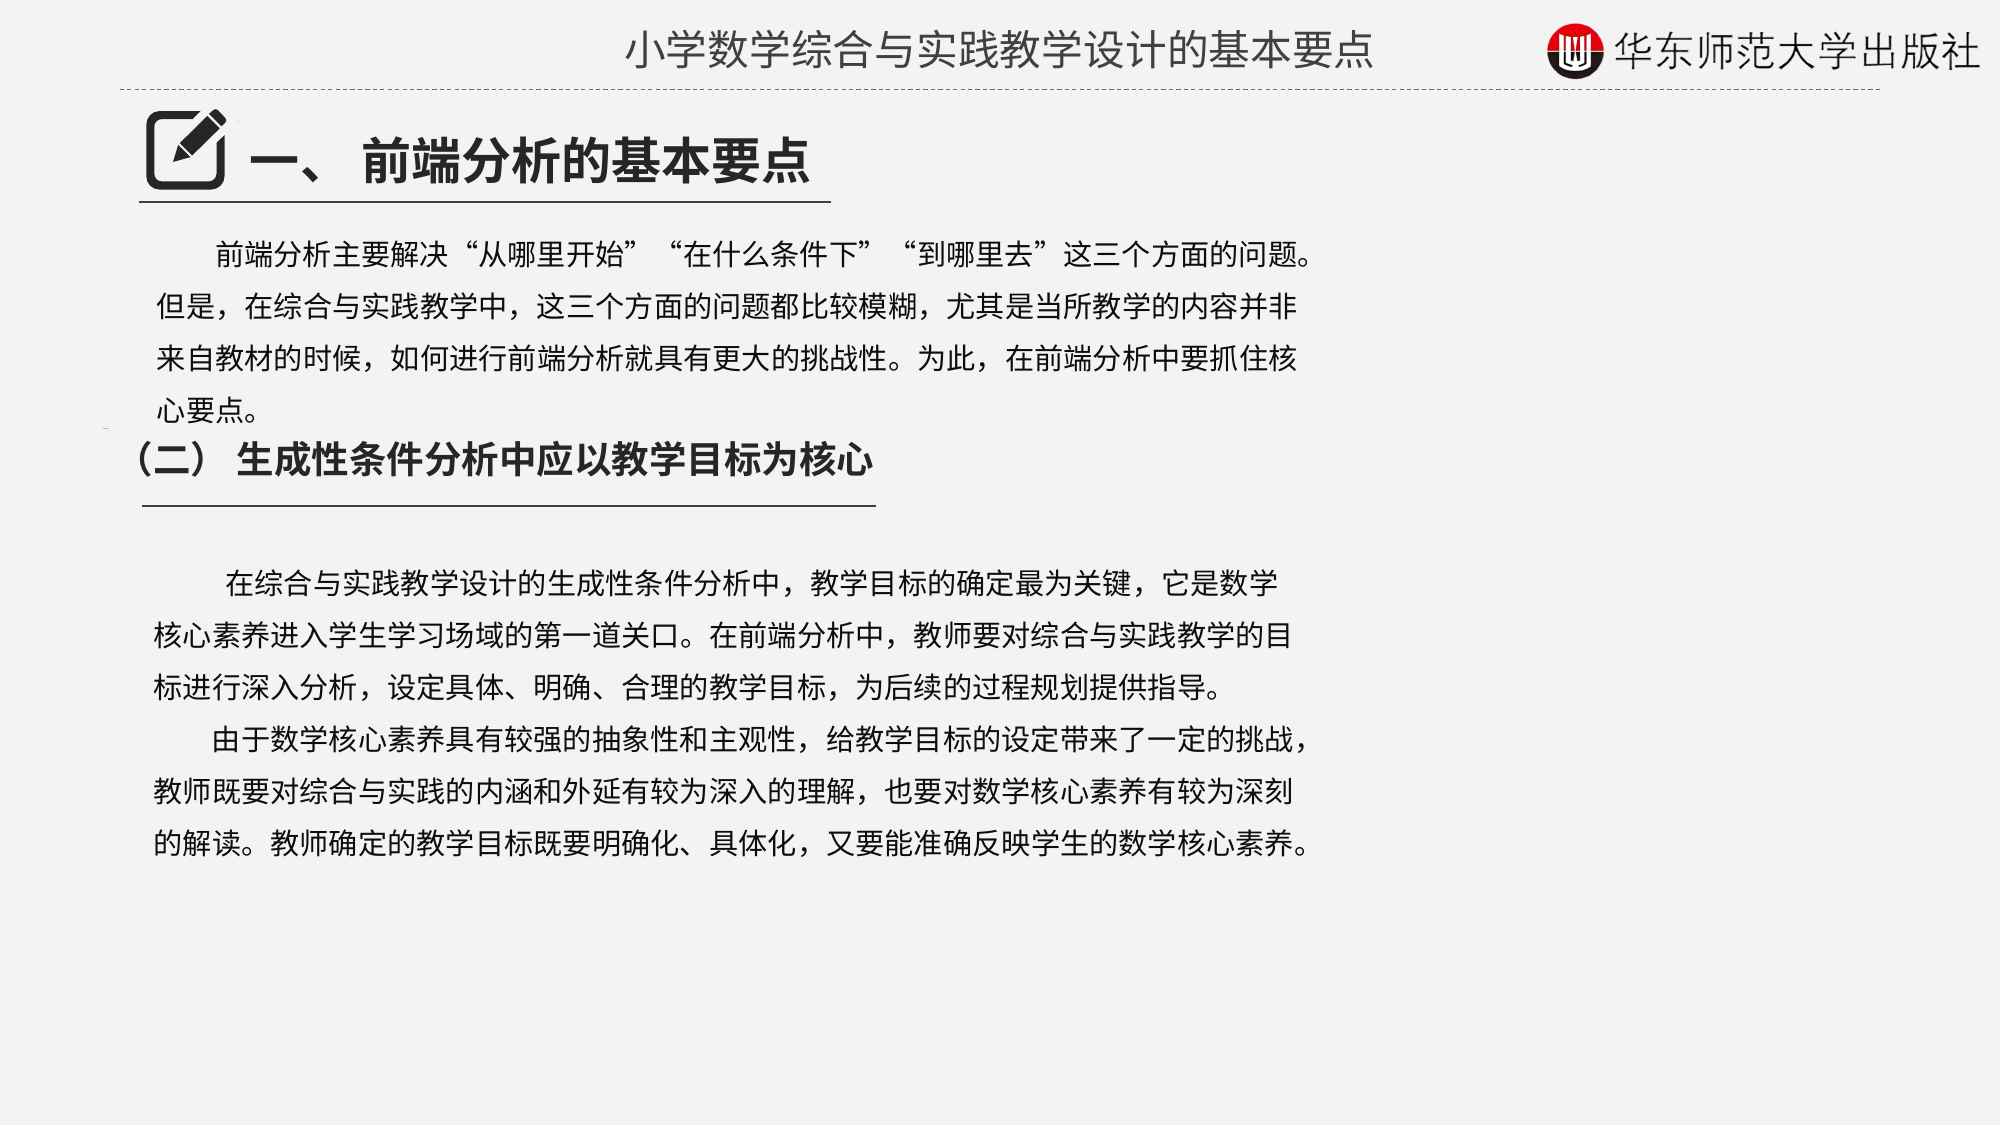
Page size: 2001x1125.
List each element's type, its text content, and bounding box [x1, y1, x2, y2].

text_box [208, 109, 227, 127]
text_box 小学数学综合与实践教学设计的基本要点 [619, 23, 1381, 74]
text_box [146, 111, 225, 190]
text_box 在综合与实践教学设计的生成性条件分析中，教学目标的确定最为关键，它是数学核心素养进入学生学习场域的第一道关口。在前端分析中，教师要对综合与实践教学的目标进行深入分析，设定具体、明确、合理的教学目标，为后续的过程规划提供指导。 由于数学核心素养具有较强的抽象性和主观性，给教学目标的设定带来了一定的挑战，教师既要对综合与实践的内涵和外延有较为深入的理解，也要对数学核心素养有较为深刻的解读。教师确定的教学目标既要明确化、具体化，又要能准确反映学生的数学核心素养。 [138, 540, 1320, 868]
text_box 一、 前端分析的基本要点 [235, 121, 1147, 197]
text_box （二） 生成性条件分析中应以教学目标为核心 [101, 428, 1021, 489]
text_box 前端分析主要解决“从哪里开始”“在什么条件下”“到哪里去”这三个方面的问题。但是，在综合与实践教学中，这三个方面的问题都比较模糊，尤其是当所教学的内容并非来自教材的时候，如何进行前端分析就具有更大的挑战性。为此，在前端分析中要抓住核心要点。 [142, 212, 1320, 436]
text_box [1536, 13, 1989, 83]
